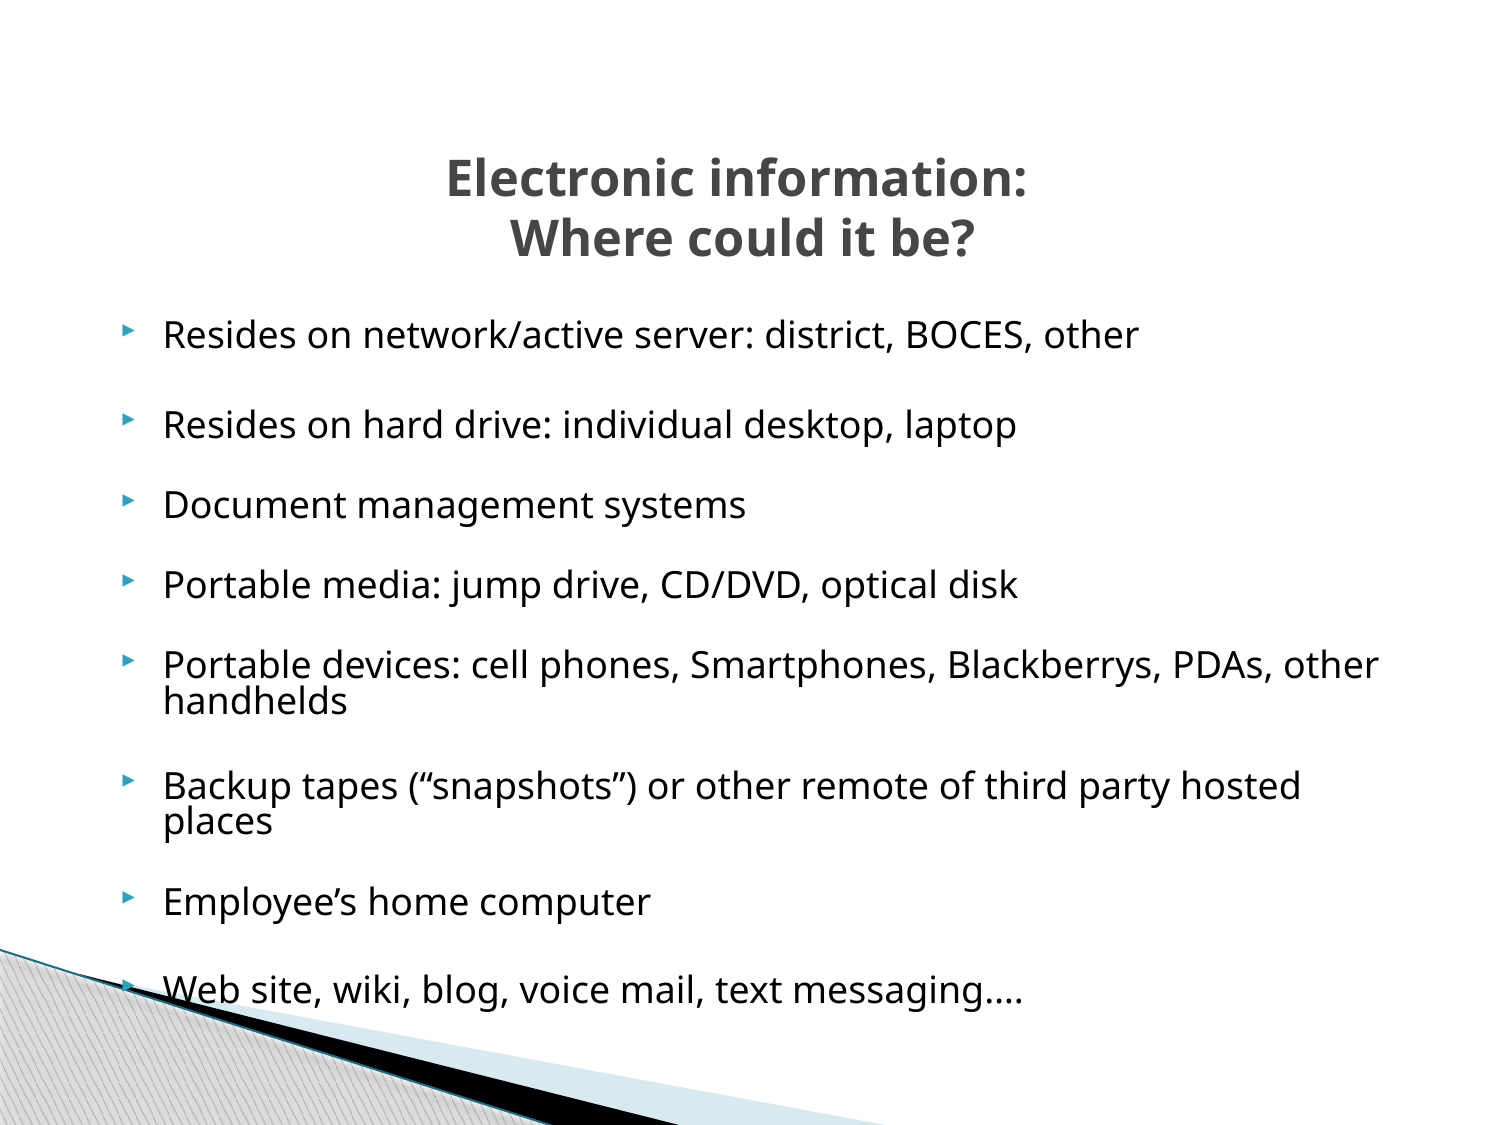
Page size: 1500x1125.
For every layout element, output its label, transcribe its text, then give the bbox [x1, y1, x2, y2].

list Resides on network/active server: district, BOCES, other Resides on hard drive: individual desktop, laptop Document management systems Portable media: jump drive, CD/DVD, optical disk Portable devices: cell phones, Smartphones, Blackberrys, PDAs, other handhelds Backup tapes (“snapshots”) or other remote of third party hosted places Employee’s home computer Web site, wiki, blog, voice mail, text messaging…. [87, 312, 1438, 1125]
title Electronic information: Where could it be? [37, 137, 1450, 275]
